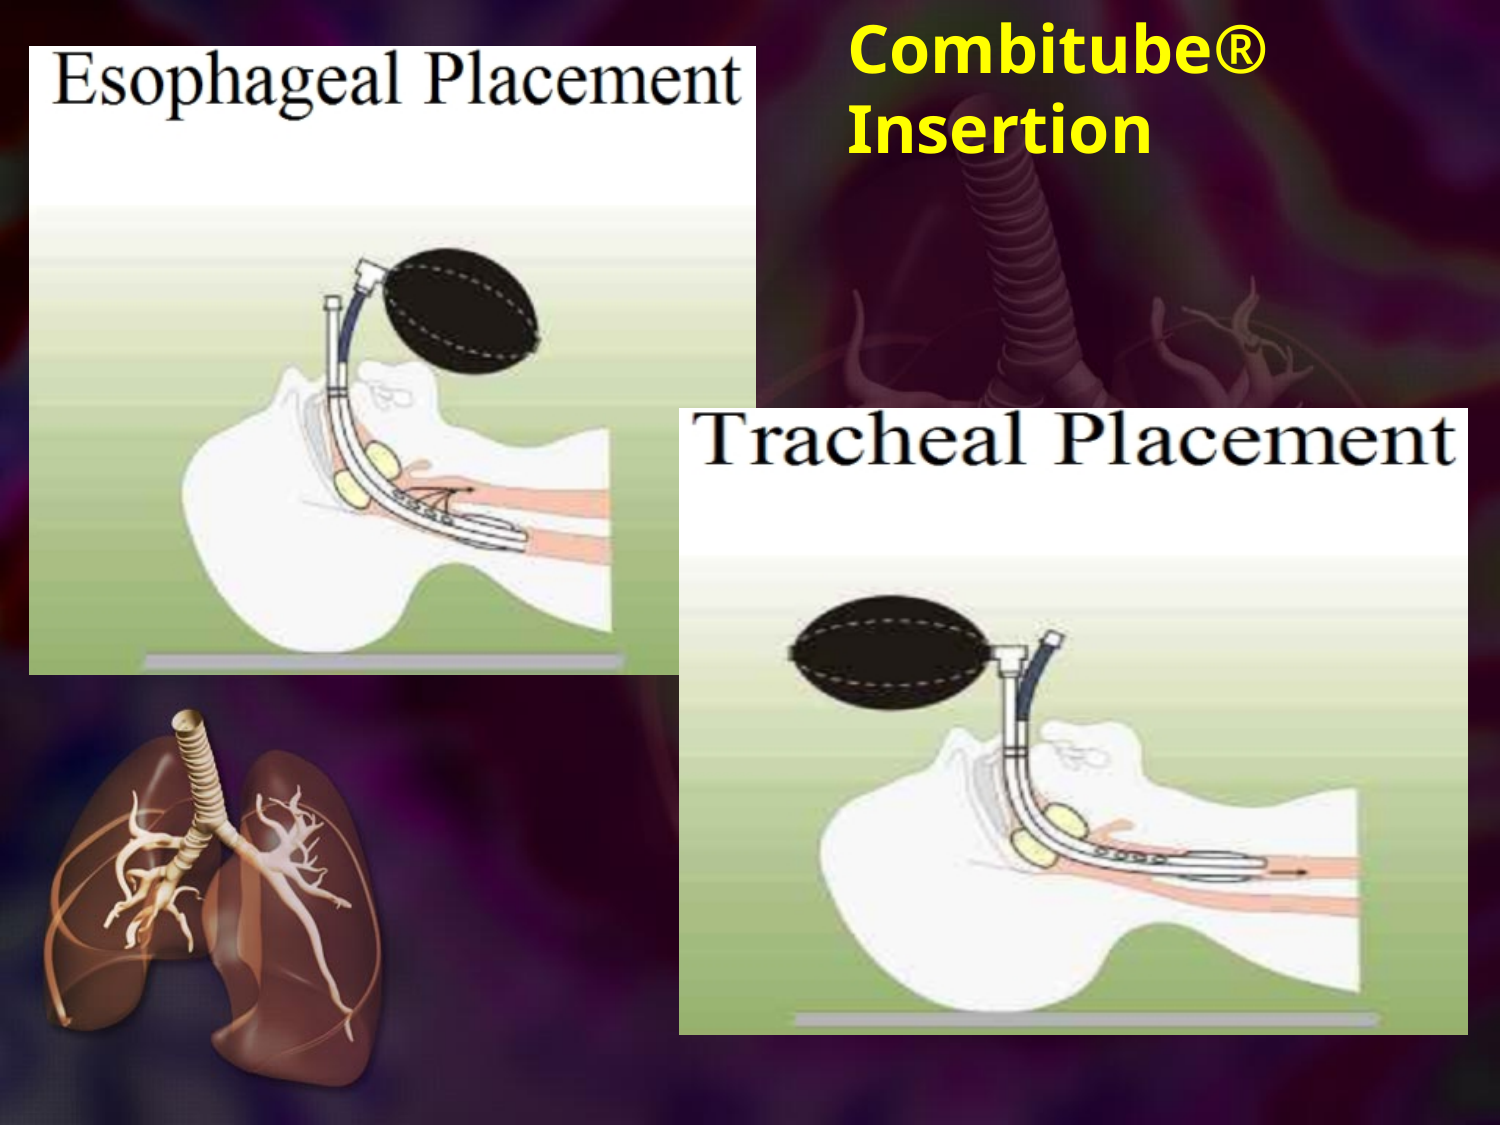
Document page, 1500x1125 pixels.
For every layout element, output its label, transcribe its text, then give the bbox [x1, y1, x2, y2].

picture [0, 0, 1500, 1125]
title Combitube® Insertion [831, 58, 1442, 175]
